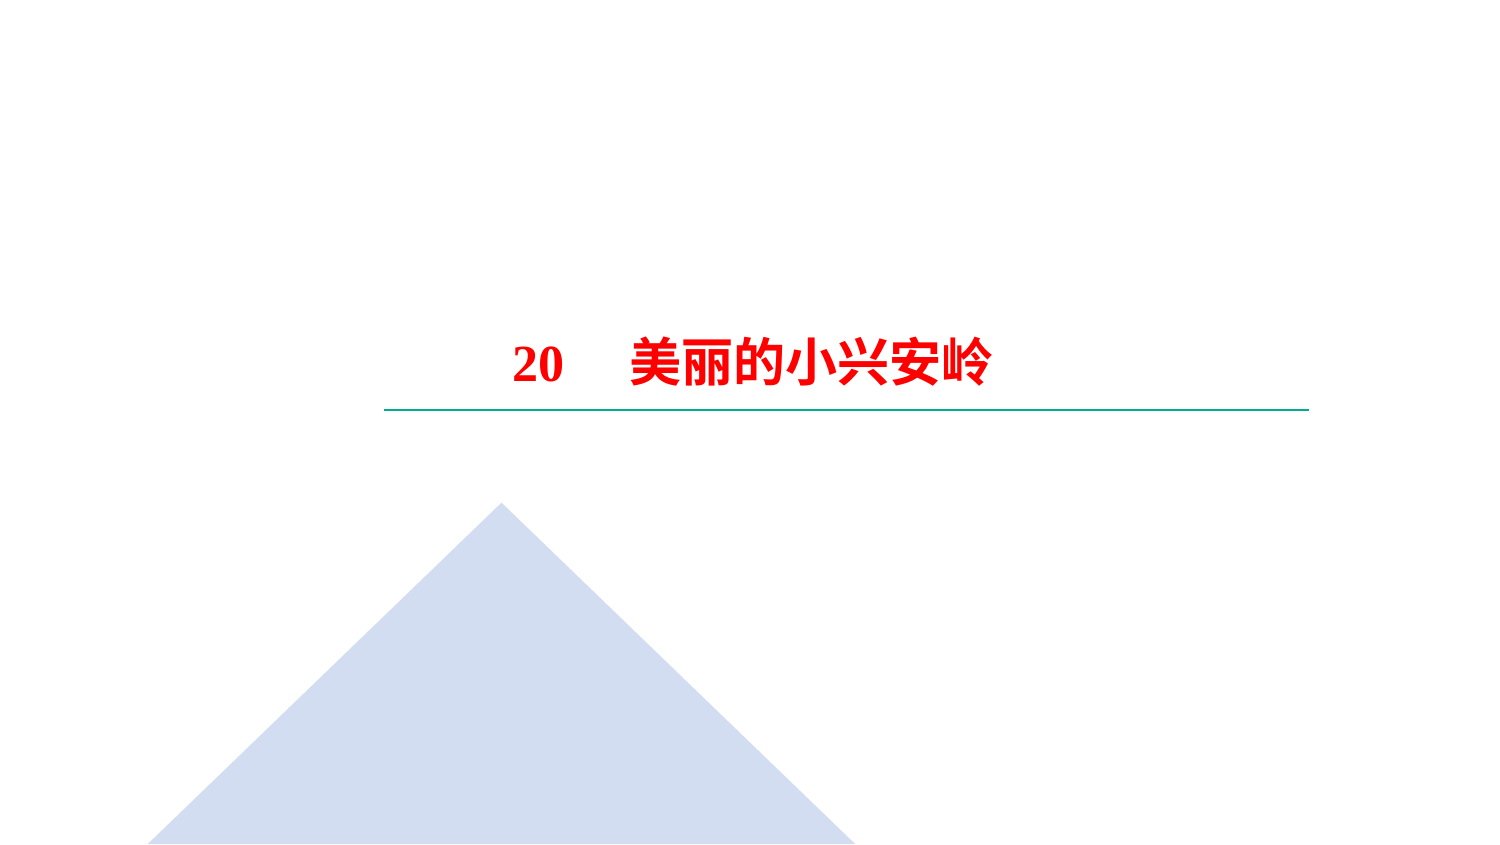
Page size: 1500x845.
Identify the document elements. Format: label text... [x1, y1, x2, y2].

text_box 20 美丽的小兴安岭 [498, 321, 1009, 399]
